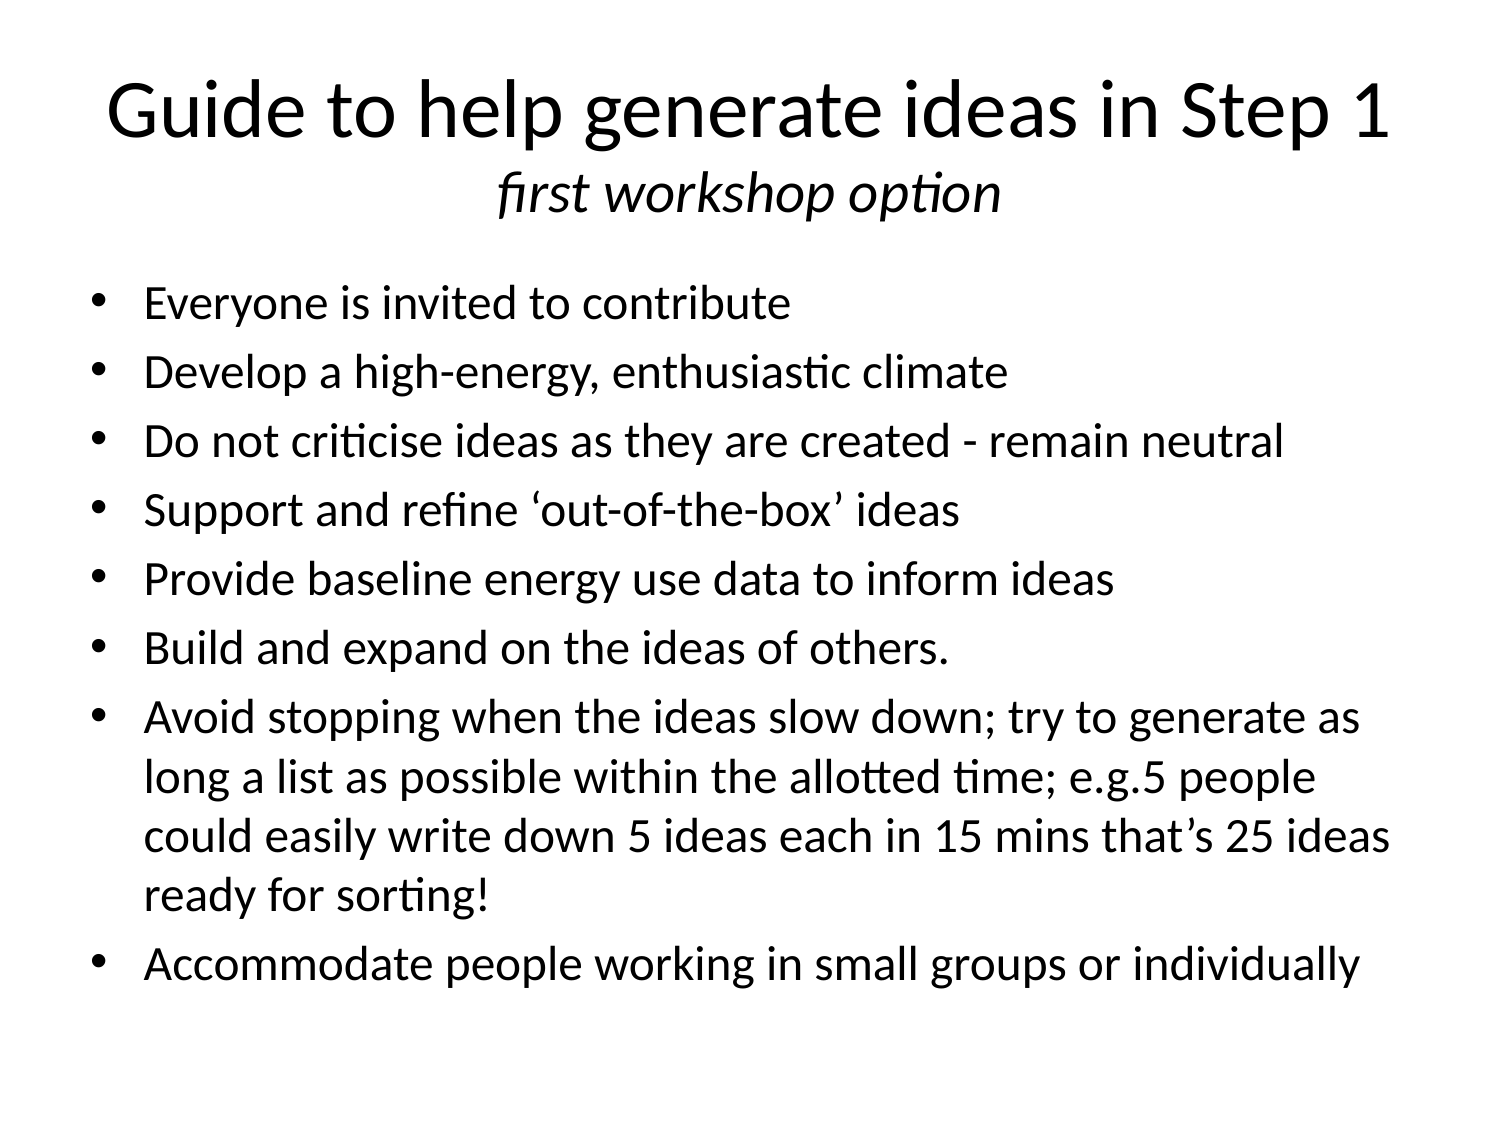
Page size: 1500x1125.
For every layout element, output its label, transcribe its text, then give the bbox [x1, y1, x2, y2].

list Everyone is invited to contribute Develop a high-energy, enthusiastic climate Do not criticise ideas as they are created - remain neutral Support and refine ‘out-of-the-box’ ideas Provide baseline energy use data to inform ideas Build and expand on the ideas of others. Avoid stopping when the ideas slow down; try to generate as long a list as possible within the allotted time; e.g.5 people could easily write down 5 ideas each in 15 mins that’s 25 ideas ready for sorting! Accommodate people working in small groups or individually [75, 262, 1425, 1005]
title Guide to help generate ideas in Step 1 first workshop option [75, 45, 1425, 233]
